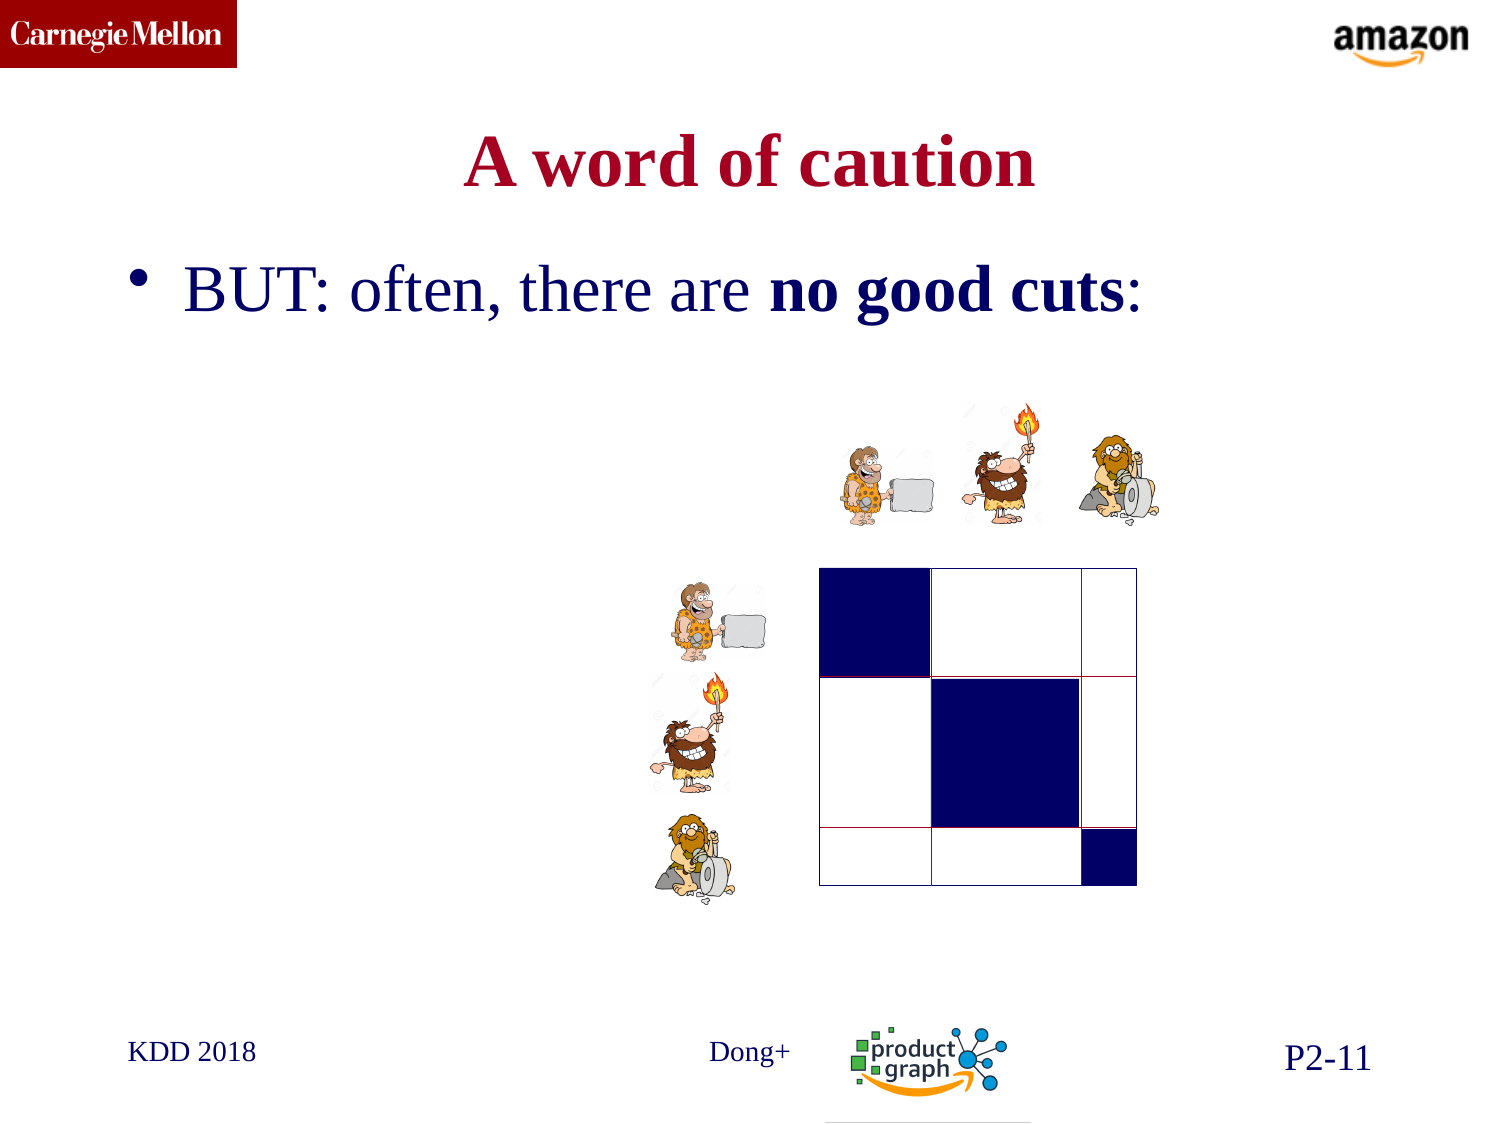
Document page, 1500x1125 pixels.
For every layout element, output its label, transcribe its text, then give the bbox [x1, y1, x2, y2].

picture [0, 0, 237, 68]
footer Dong+ [512, 1024, 988, 1101]
picture [1322, 4, 1484, 88]
slide_number KDD 2018 [112, 1024, 426, 1101]
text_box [648, 401, 1159, 905]
title A word of caution [112, 99, 1388, 213]
list BUT: often, there are no good cuts: [112, 237, 1388, 1001]
slide_number P2-11 [1074, 1024, 1388, 1101]
